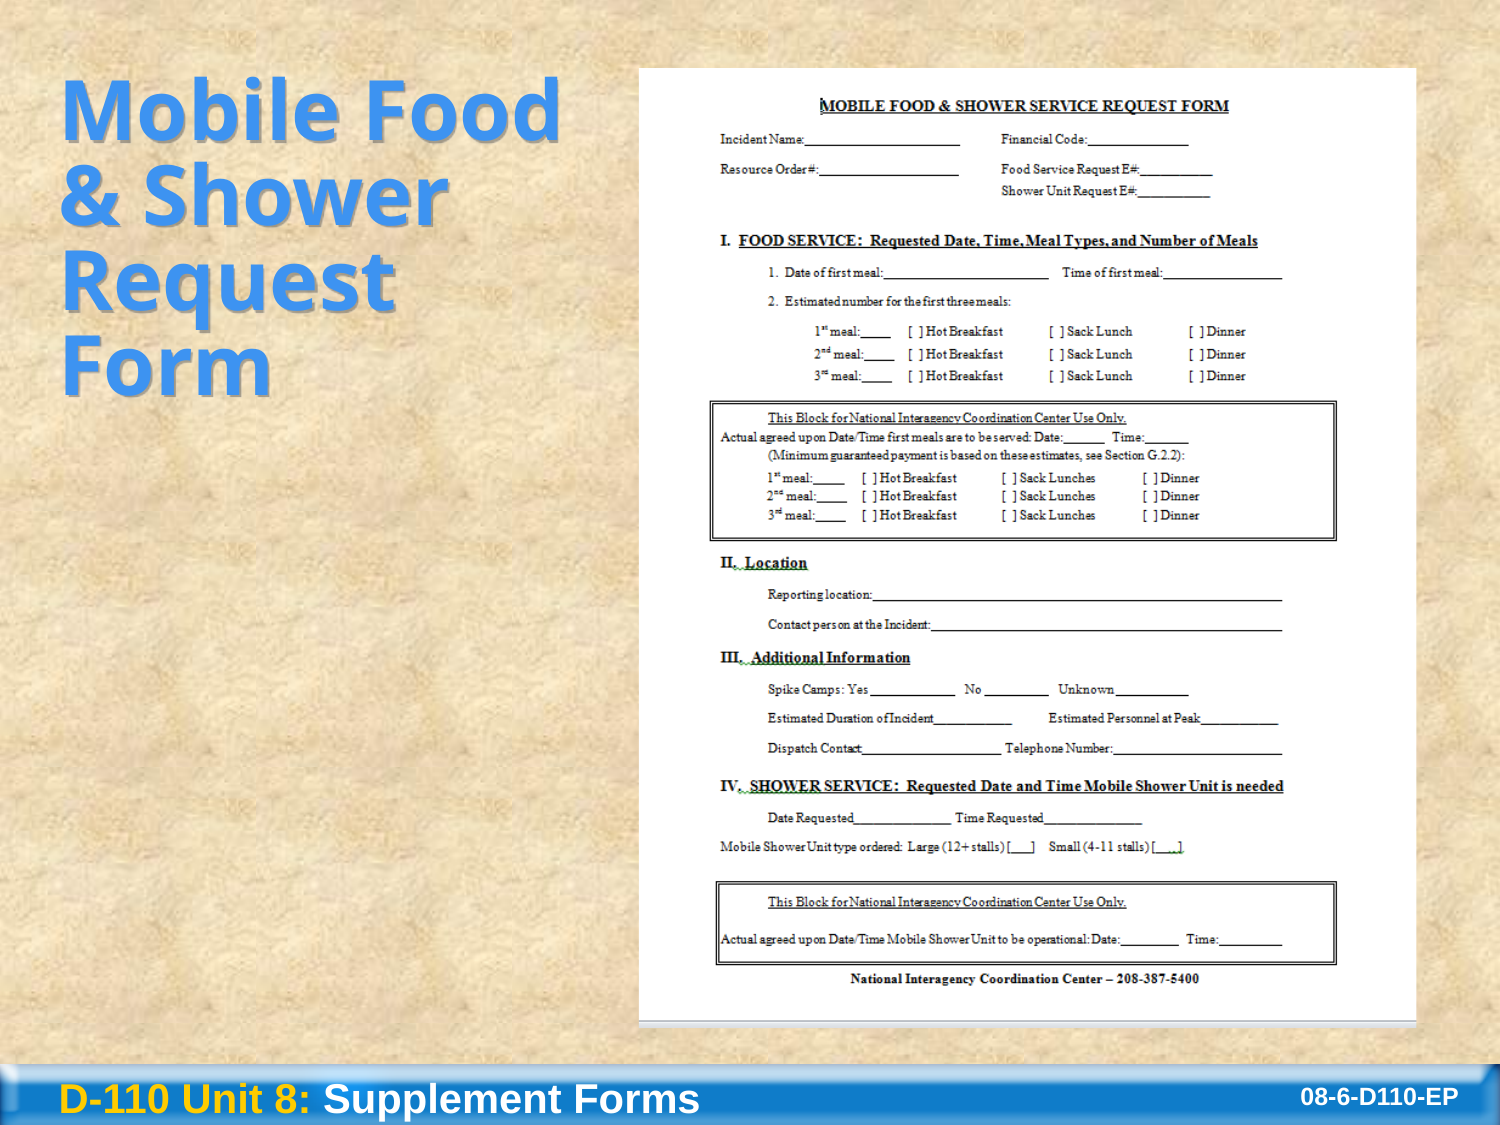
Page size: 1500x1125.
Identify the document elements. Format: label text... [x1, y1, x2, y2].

text_box Mobile Food & Shower Request Form [43, 68, 636, 416]
text_box 08-6-D110-EP [1285, 1073, 1479, 1119]
picture [0, 0, 1500, 1125]
text_box D-110 Unit 8: Supplement Forms [43, 1064, 1235, 1125]
